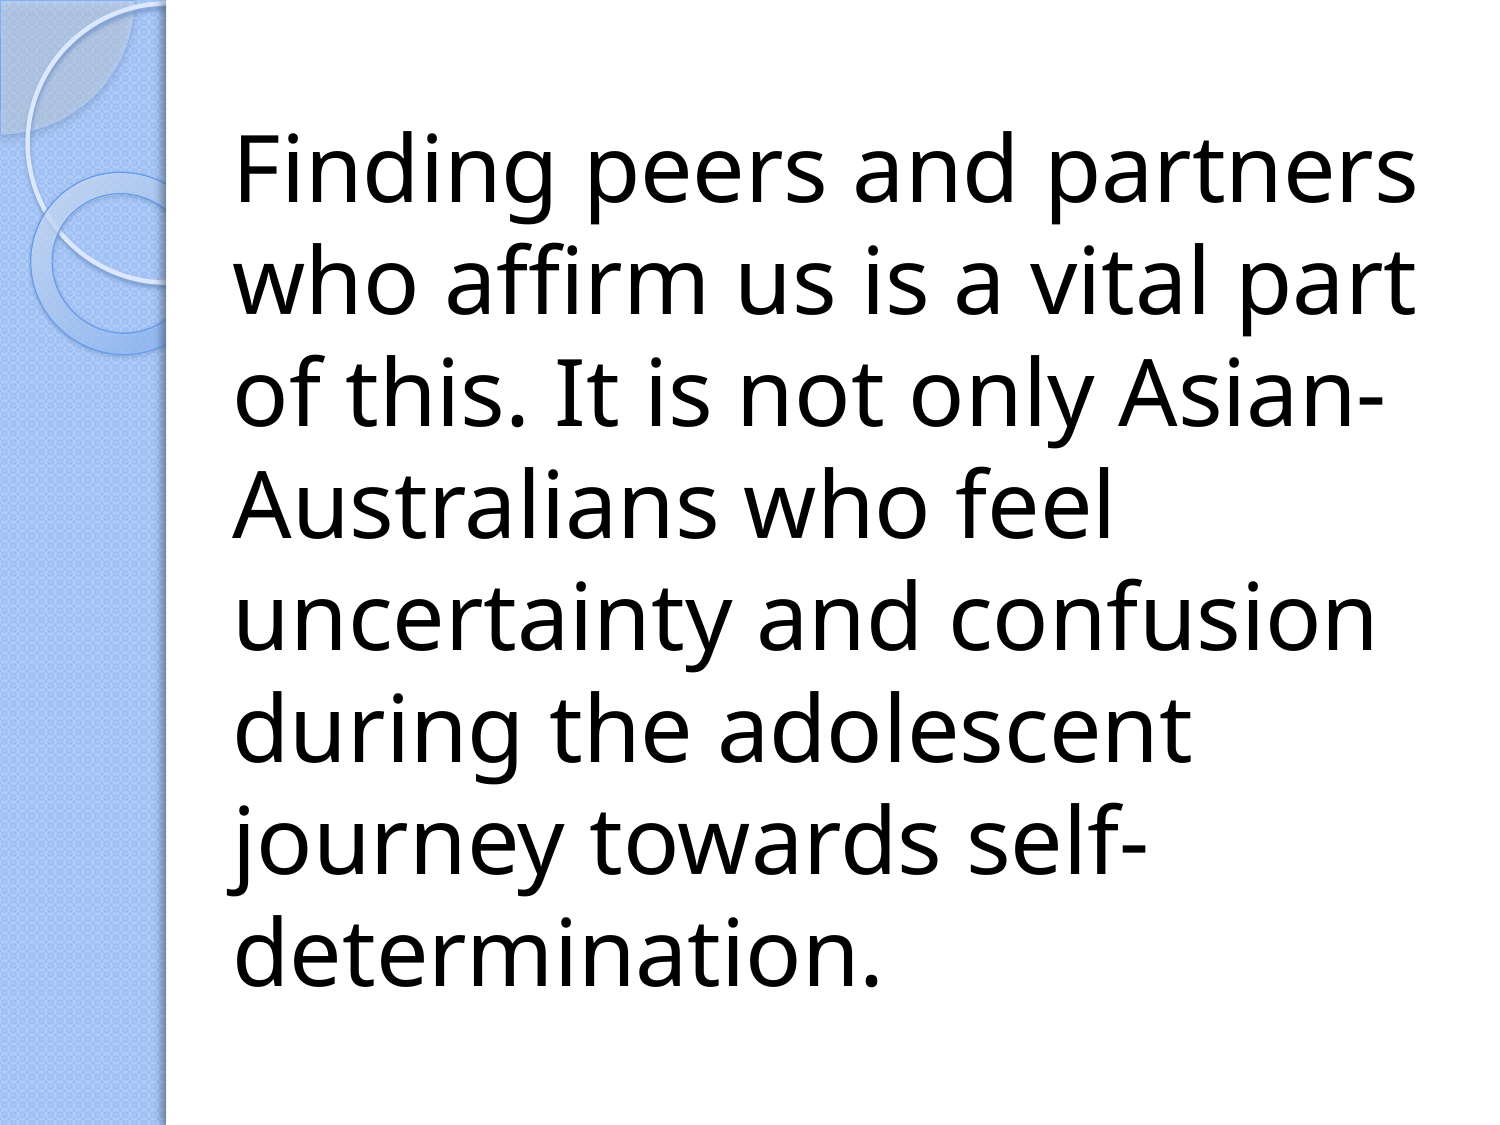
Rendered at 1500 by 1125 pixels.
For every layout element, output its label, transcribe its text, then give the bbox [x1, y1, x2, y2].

list Finding peers and partners who affirm us is a vital part of this. It is not only Asian-Australians who feel uncertainty and confusion during the adolescent journey towards self-determination. [206, 101, 1466, 1025]
